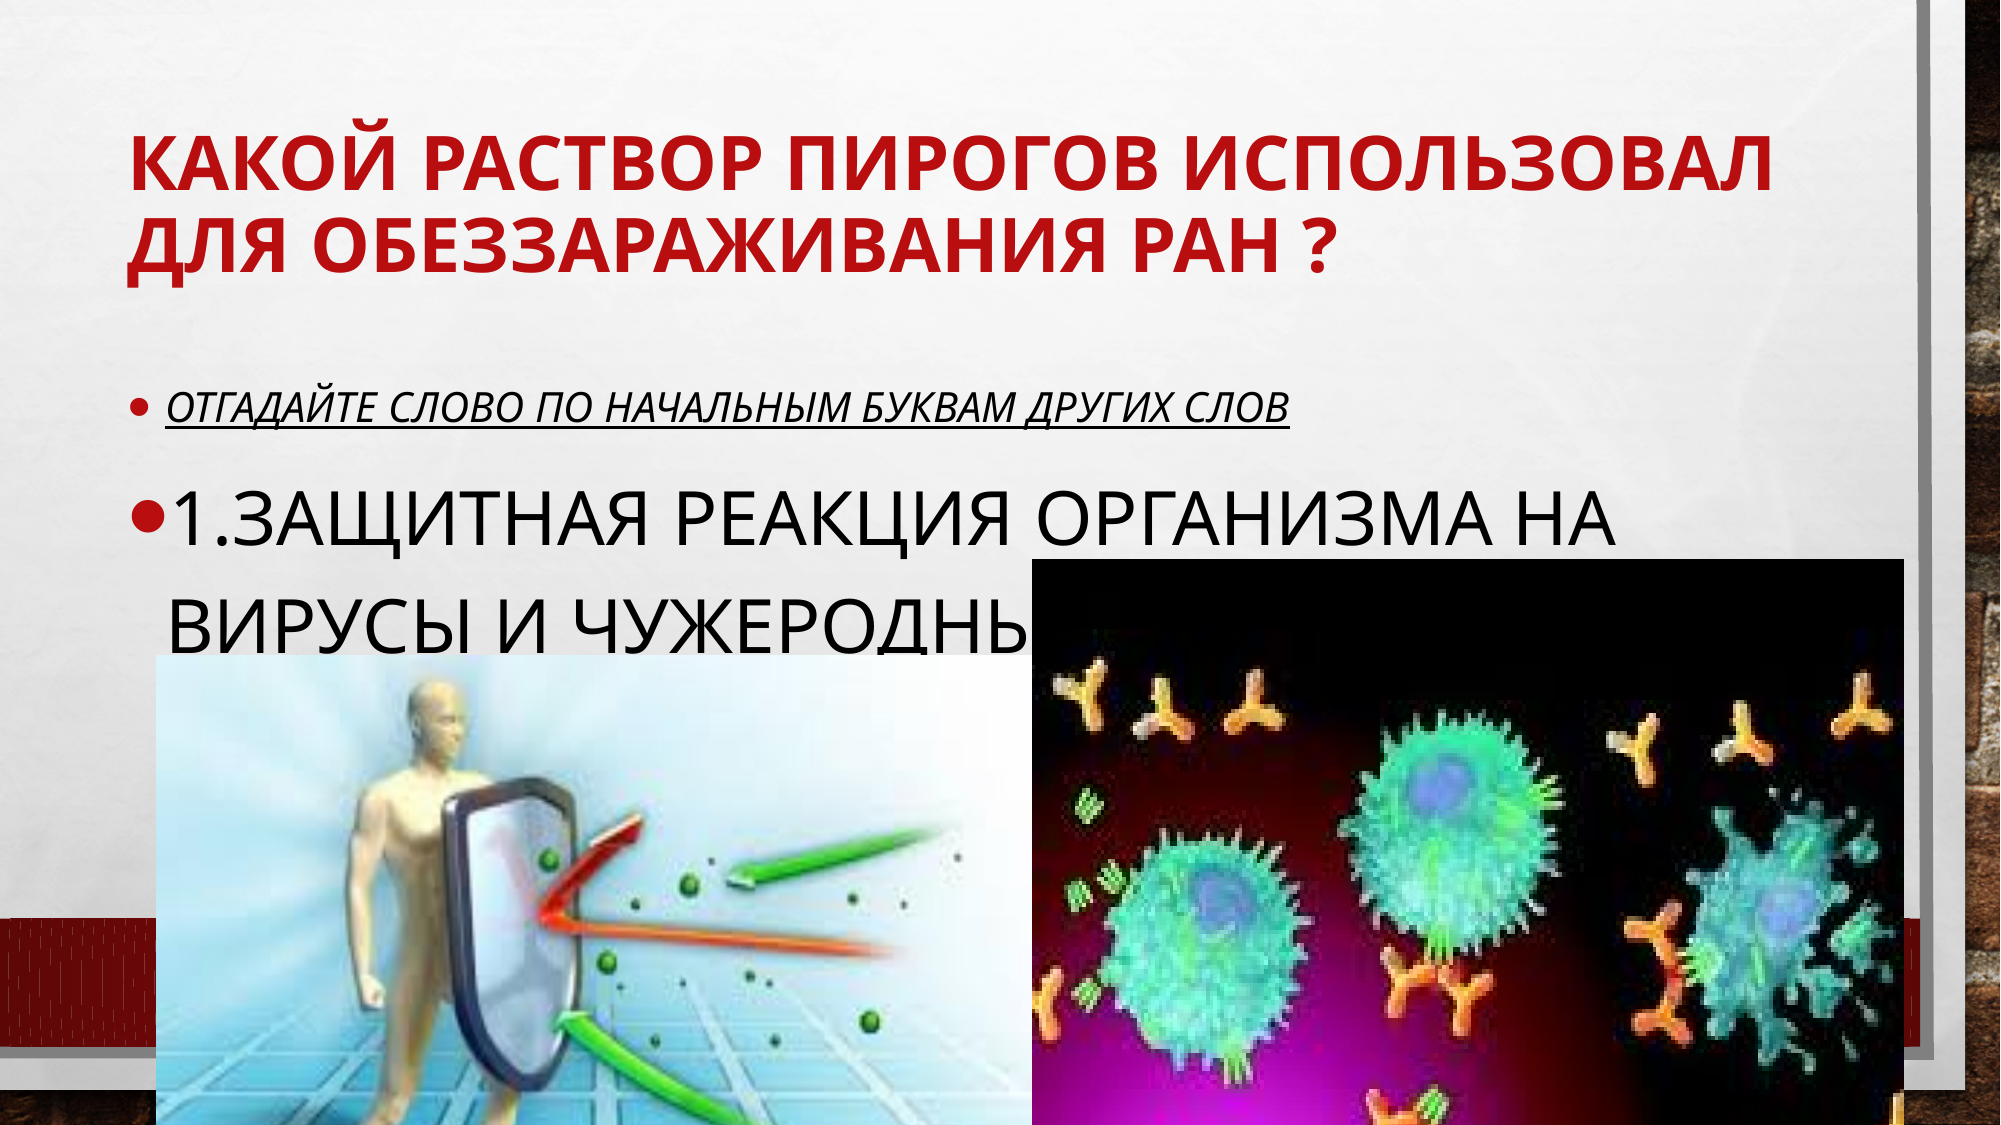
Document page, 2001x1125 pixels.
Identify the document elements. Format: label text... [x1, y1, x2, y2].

title Какой раствор Пирогов использовал для обеззараживания ран ? [112, 112, 1818, 218]
list Отгадайте слово по начальным буквам других слов 1.Защитная реакция организма на вирусы и чужеродные тела [112, 218, 1818, 822]
picture [0, 0, 2000, 1125]
